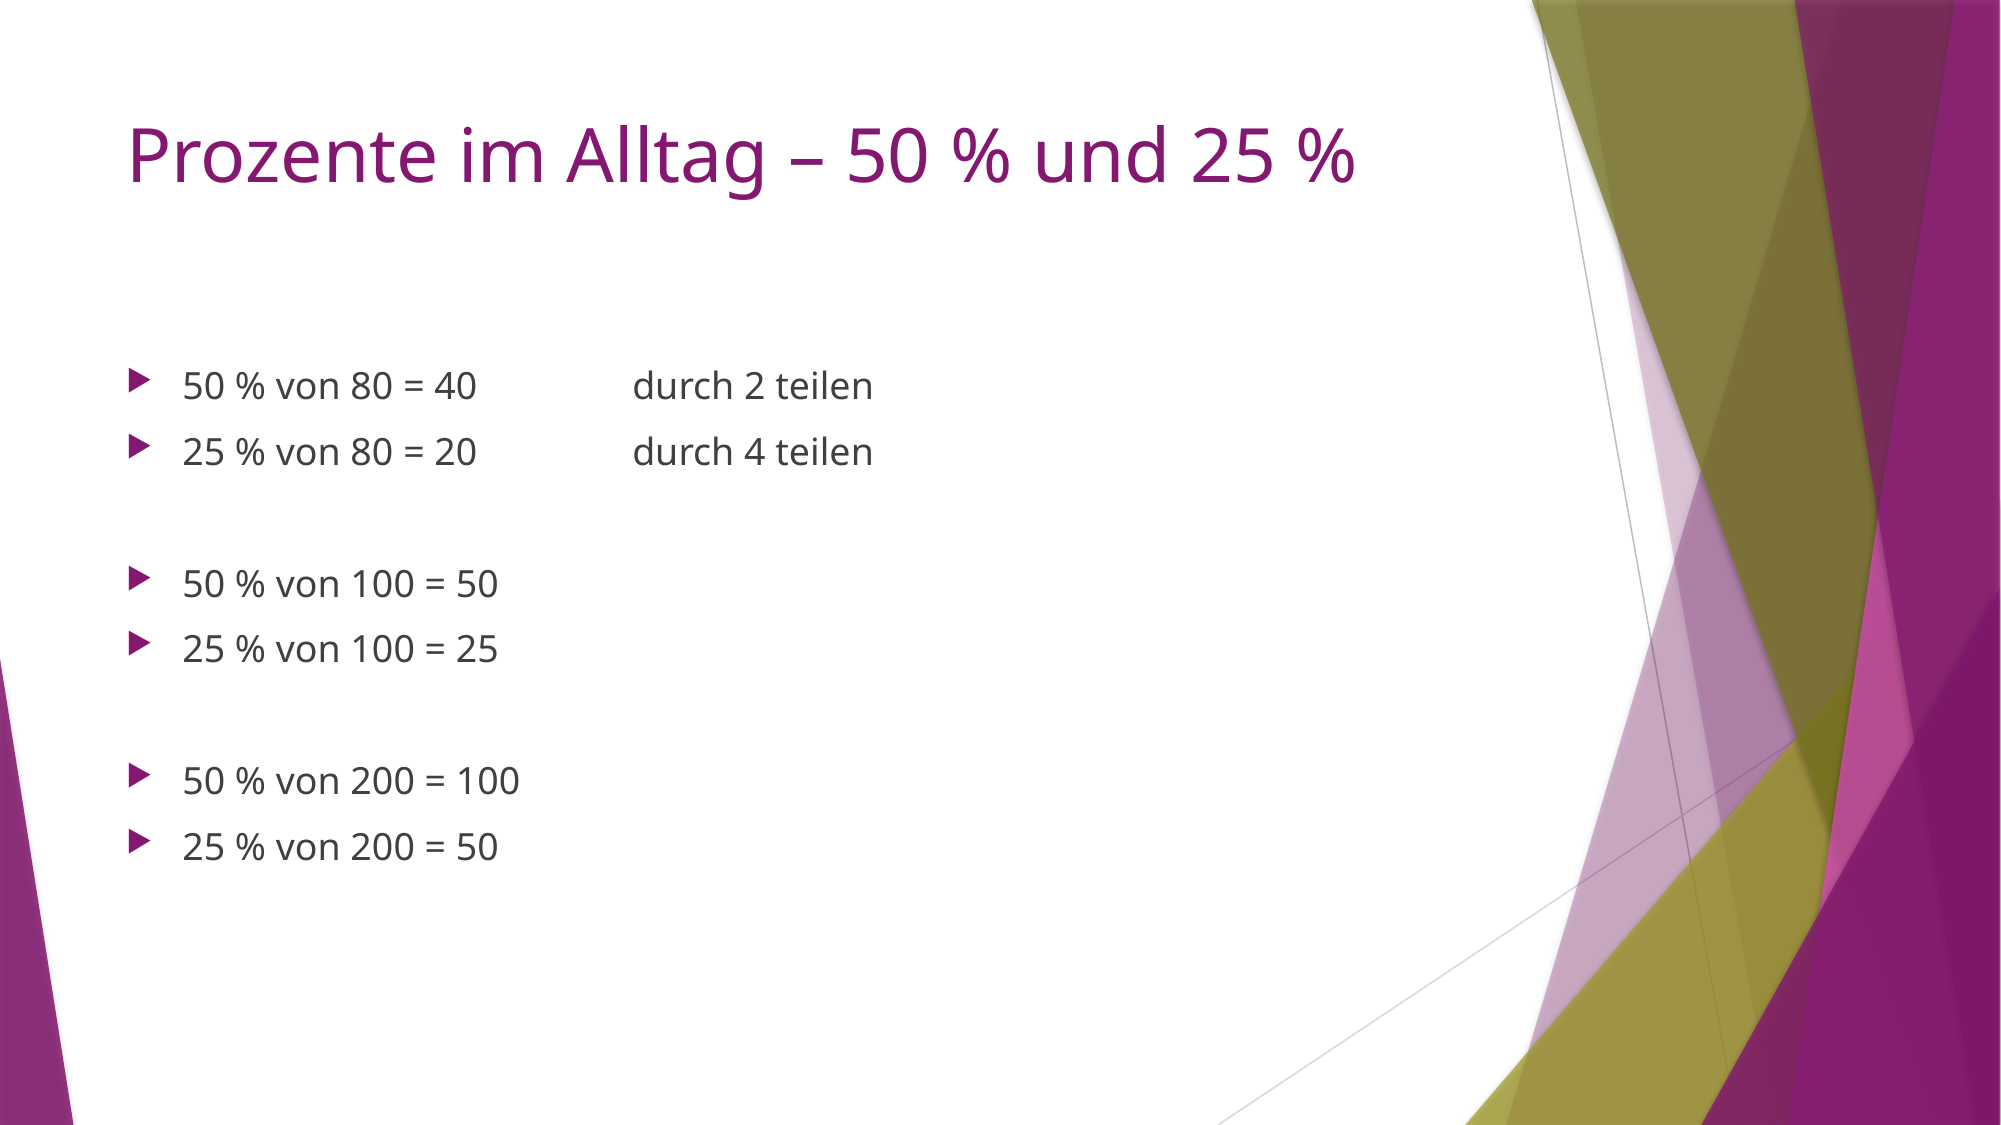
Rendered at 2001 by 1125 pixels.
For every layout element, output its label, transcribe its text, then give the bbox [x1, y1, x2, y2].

list 50 % von 80 = 40 durch 2 teilen 25 % von 80 = 20 durch 4 teilen 50 % von 100 = 50 25 % von 100 = 25 50 % von 200 = 100 25 % von 200 = 50 [111, 354, 1522, 992]
title Prozente im Alltag – 50 % und 25 % [111, 99, 1522, 317]
